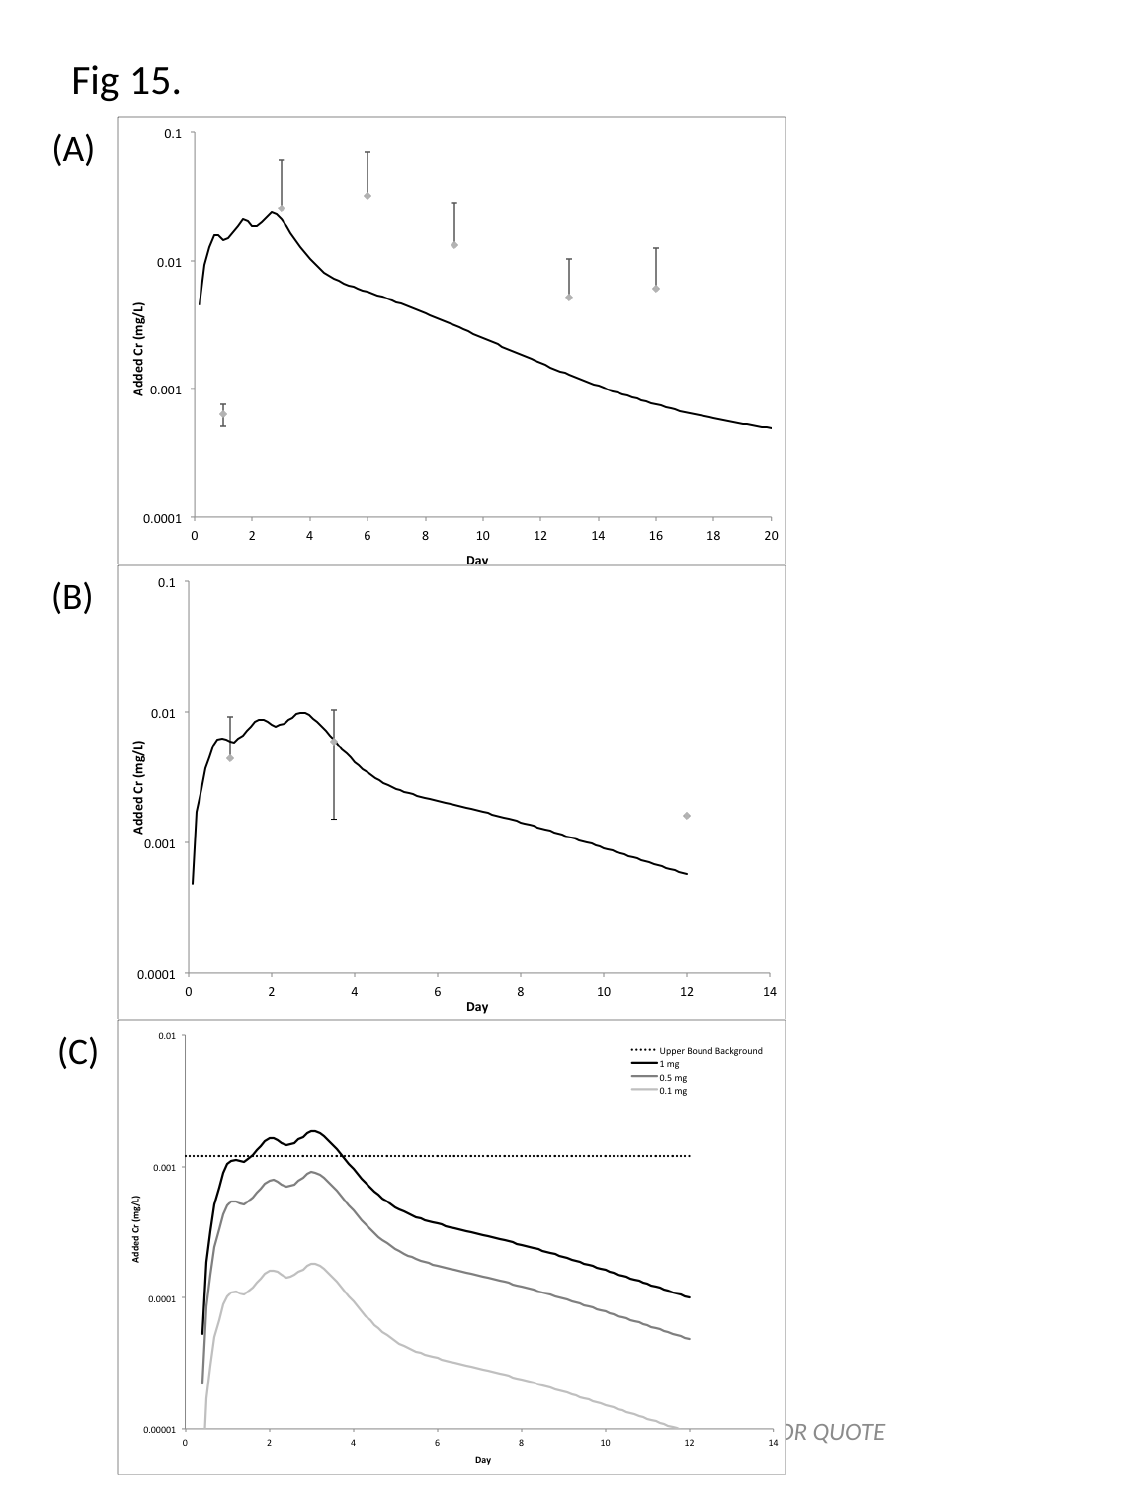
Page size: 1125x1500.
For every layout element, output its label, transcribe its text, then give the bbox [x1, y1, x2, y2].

text_box (C) [42, 1019, 111, 1080]
text_box (A) [36, 116, 111, 177]
title Fig 15. [56, 39, 1069, 117]
text_box (B) [36, 564, 109, 625]
picture [116, 116, 786, 1476]
footer DRAFT UNDERGOING PEER REVIEW – DO NOT CITE OR QUOTE [790, 1390, 939, 1471]
